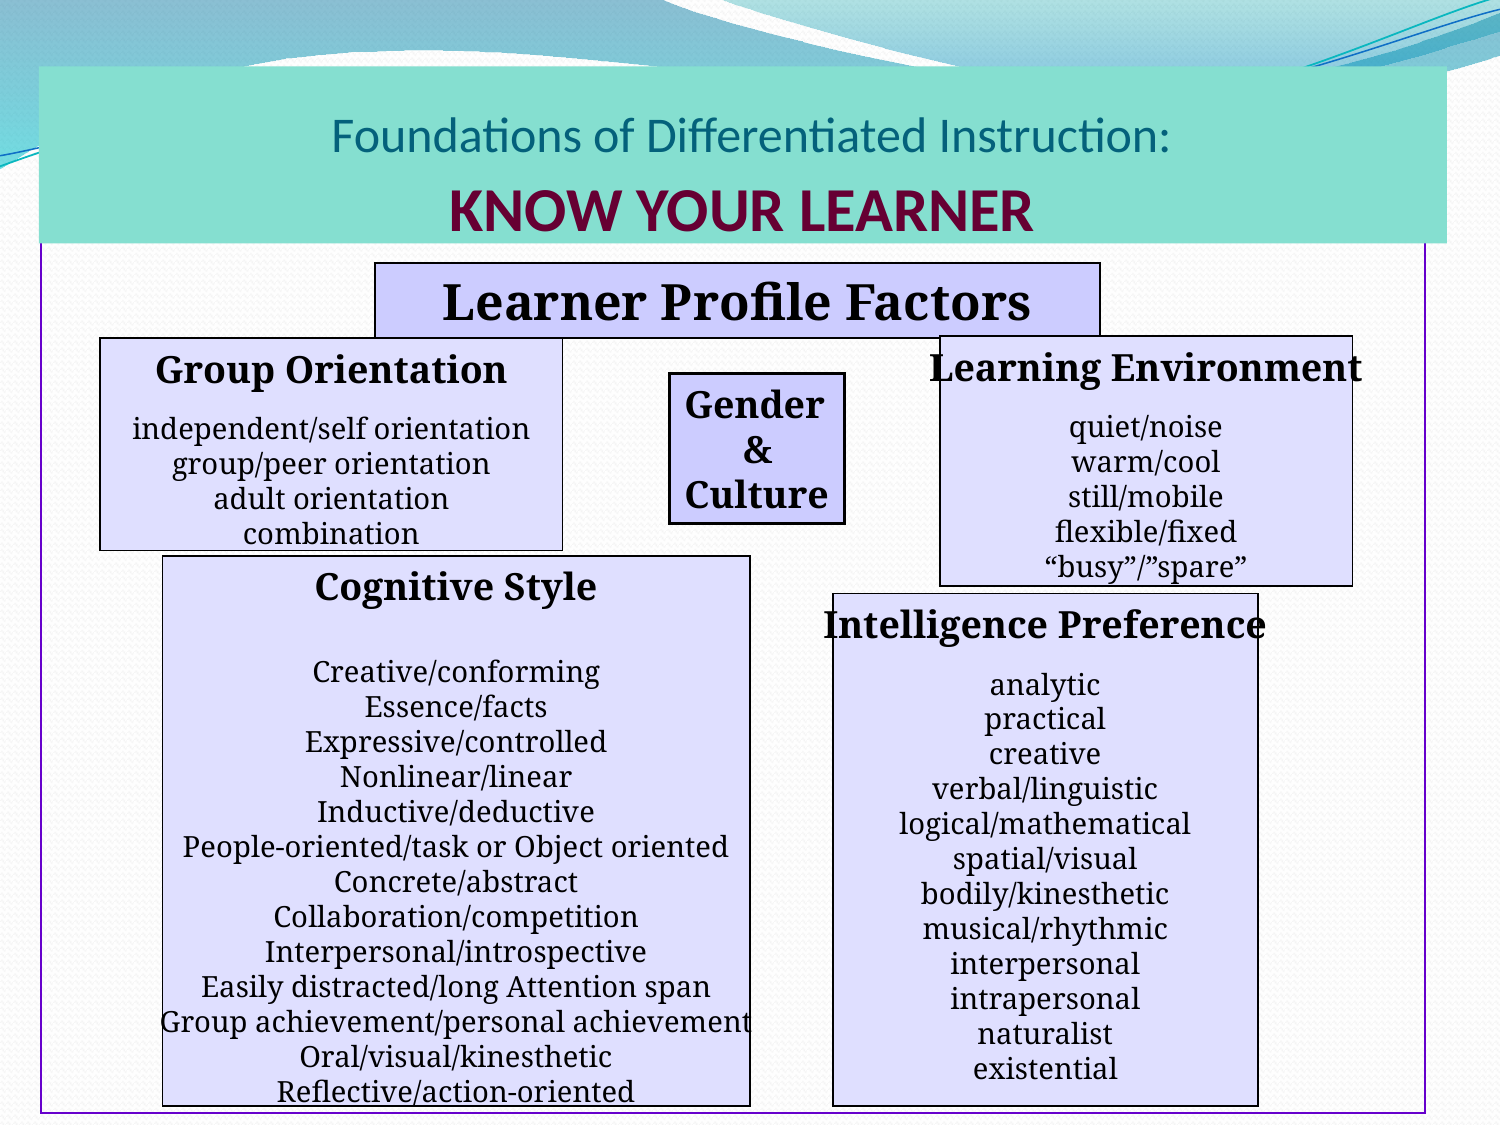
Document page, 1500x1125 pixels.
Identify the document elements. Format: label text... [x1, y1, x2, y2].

text_box Group Orientation independent/self orientation group/peer orientation adult orientation combination [100, 338, 563, 551]
text_box Intelligence Preference analytic practical creative verbal/linguistic logical/mathematical spatial/visual bodily/kinesthetic musical/rhythmic interpersonal intrapersonal naturalist existential [832, 593, 1258, 1106]
title Foundations of Differentiated Instruction: KNOW YOUR LEARNER [38, 66, 1447, 244]
text_box Cognitive Style Creative/conforming Essence/facts Expressive/controlled Nonlinear/linear Inductive/deductive People-oriented/task or Object oriented Concrete/abstract Collaboration/competition Interpersonal/introspective Easily distracted/long Attention span Group achievement/personal achievement Oral/visual/kinesthetic Reflective/action-oriented [162, 556, 750, 1106]
text_box [637, 244, 975, 248]
table_header [42, 244, 1424, 1112]
text_box Learner Profile Factors [375, 262, 1100, 338]
text_box Gender & Culture [669, 373, 845, 524]
text_box Learning Environment quiet/noise warm/cool still/mobile flexible/fixed “busy”/”spare” [939, 336, 1353, 587]
